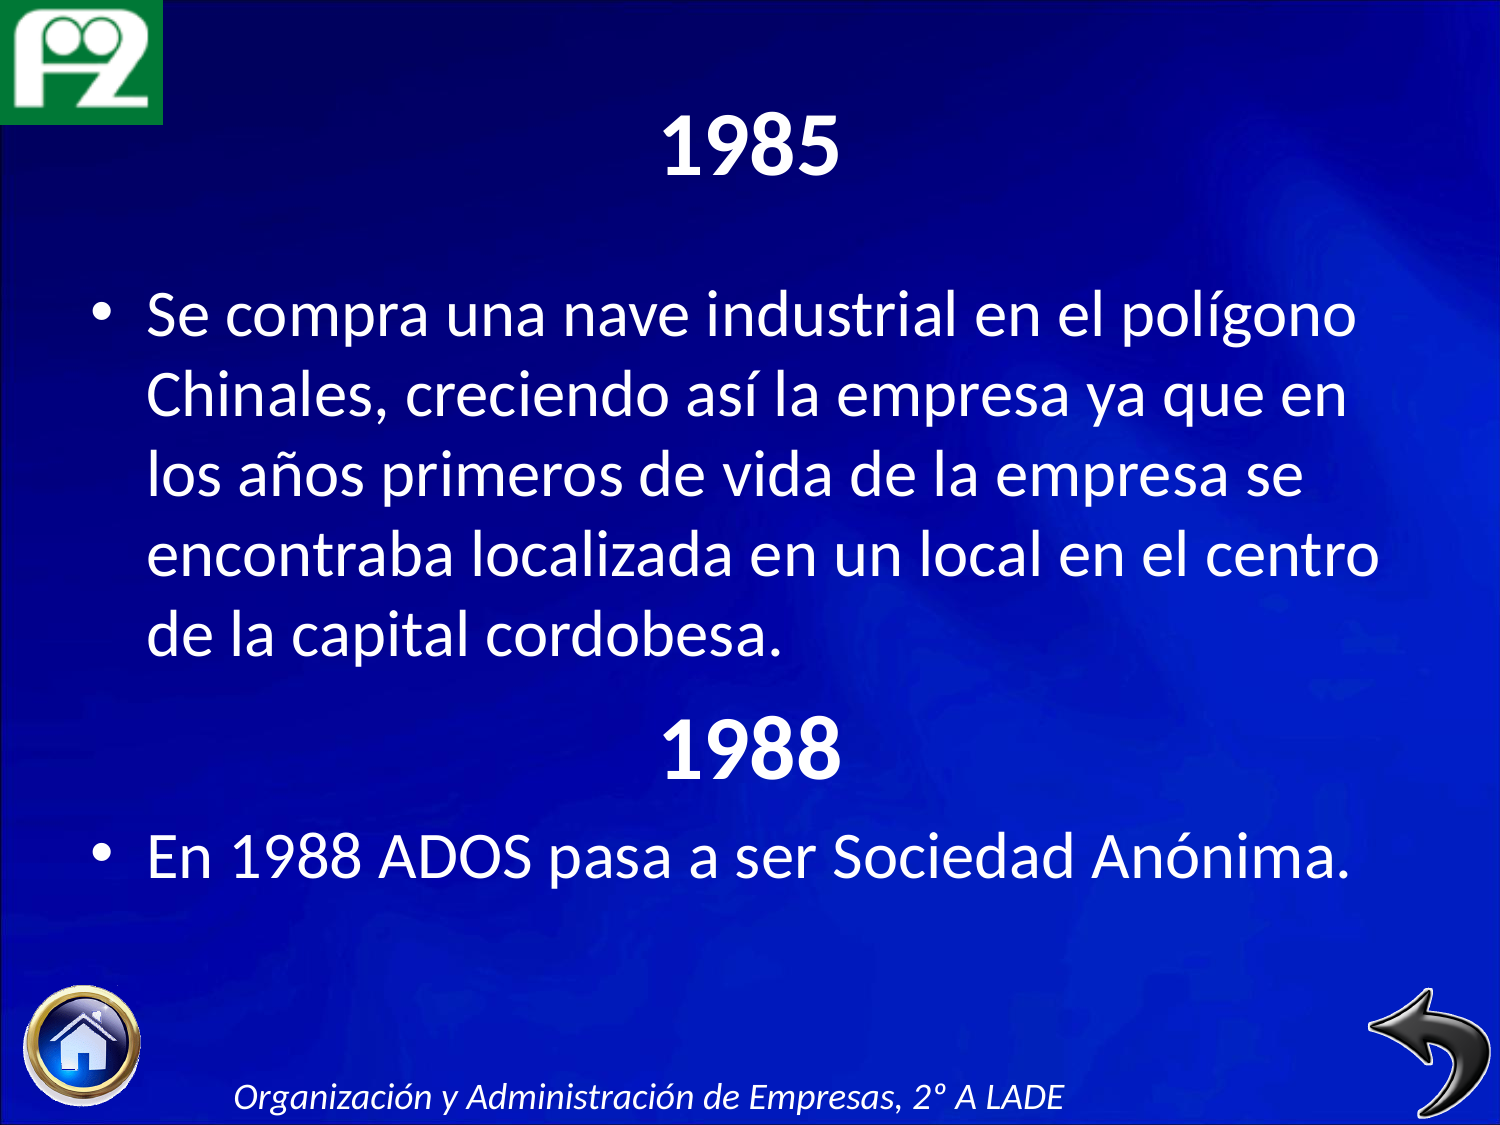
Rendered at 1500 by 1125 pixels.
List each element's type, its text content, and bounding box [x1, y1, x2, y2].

picture [0, 0, 1500, 1125]
title 1985 [74, 44, 1426, 233]
text_box Organización y Administración de Empresas, 2º A LADE [218, 1064, 1199, 1125]
list Se compra una nave industrial en el polígono Chinales, creciendo así la empresa ya que en los años primeros de vida de la empresa se encontraba localizada en un local en el centro de la capital cordobesa. 1988 En 1988 ADOS pasa a ser Sociedad Anónima. [74, 262, 1426, 1006]
